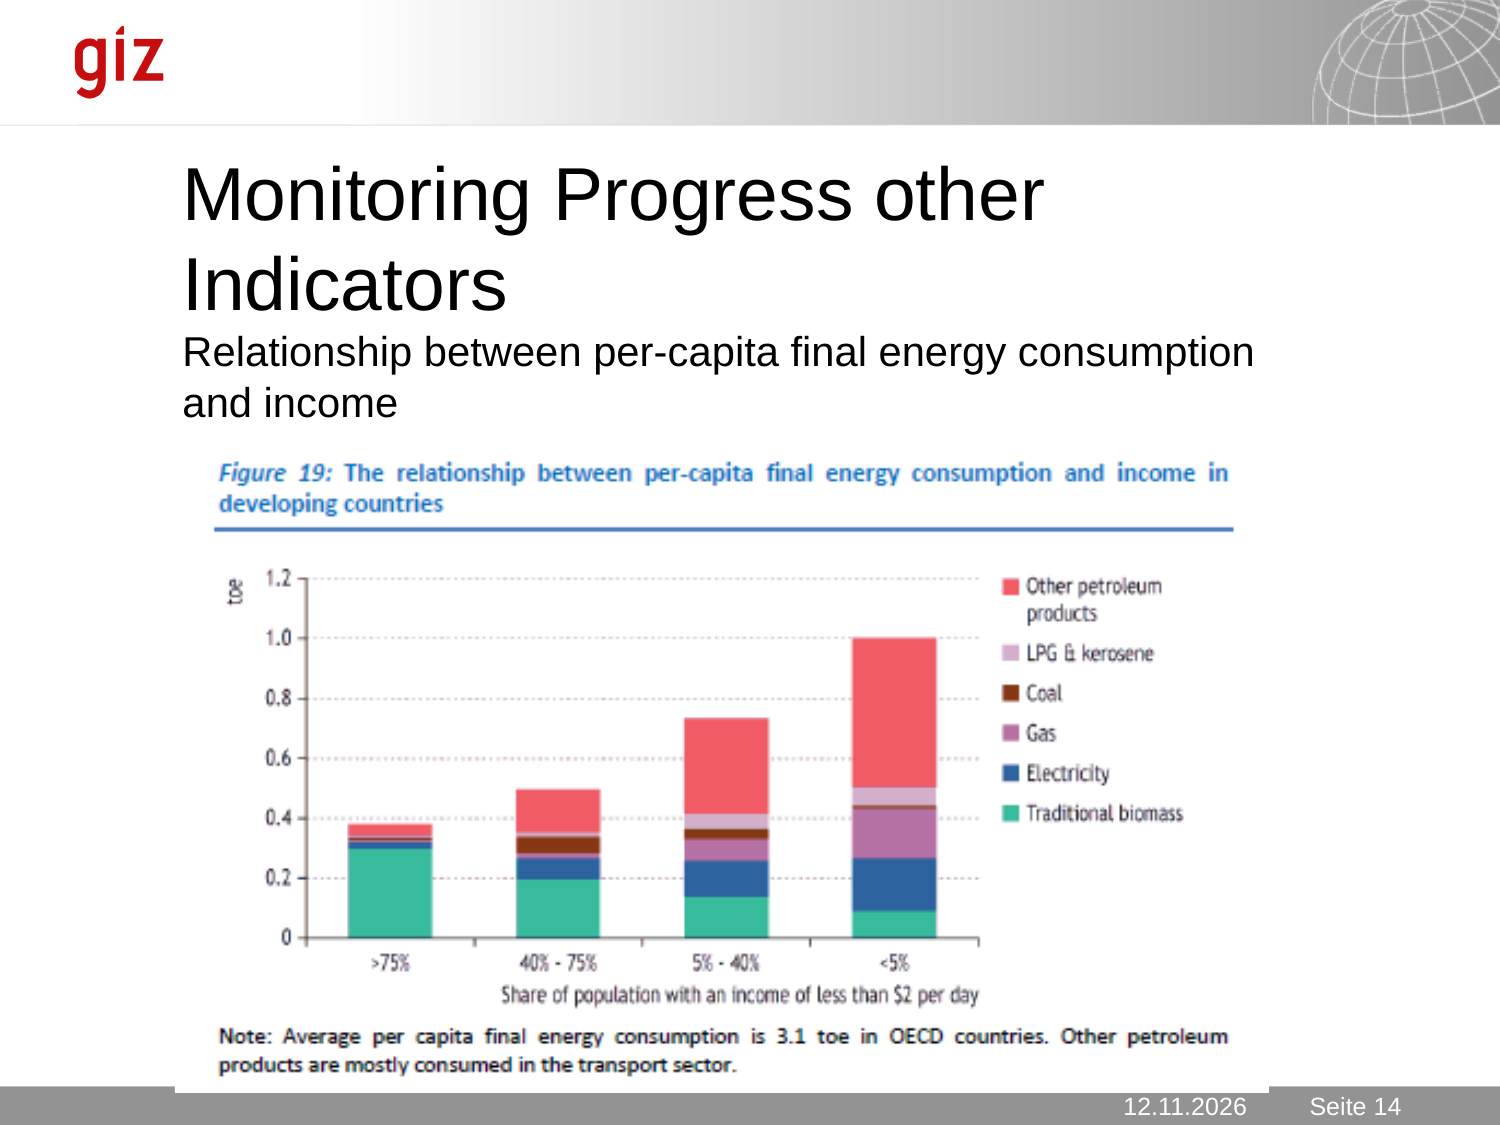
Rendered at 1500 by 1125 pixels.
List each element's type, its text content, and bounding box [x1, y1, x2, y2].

picture [1311, 0, 1500, 125]
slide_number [1108, 1082, 1322, 1125]
title Monitoring Progress other Indicators Relationship between per-capita final energy consumption and income [167, 137, 1337, 240]
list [174, 443, 1270, 1093]
picture [45, 12, 193, 111]
